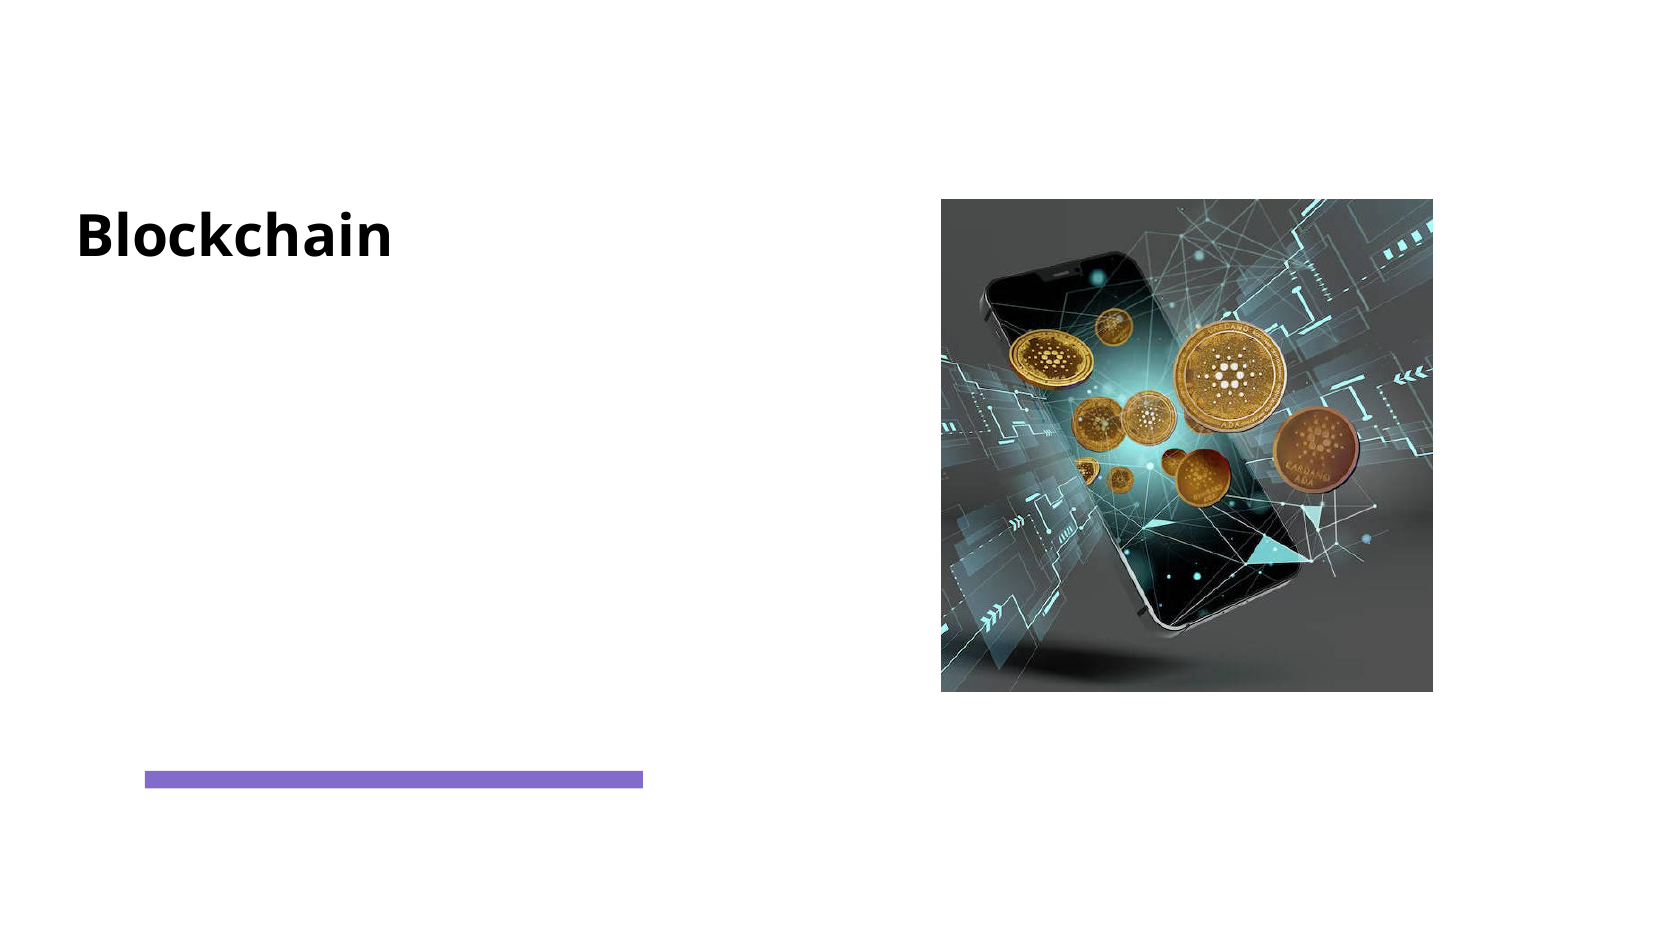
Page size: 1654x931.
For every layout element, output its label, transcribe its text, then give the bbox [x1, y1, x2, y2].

picture [940, 199, 1433, 692]
title Blockchain [74, 176, 712, 290]
